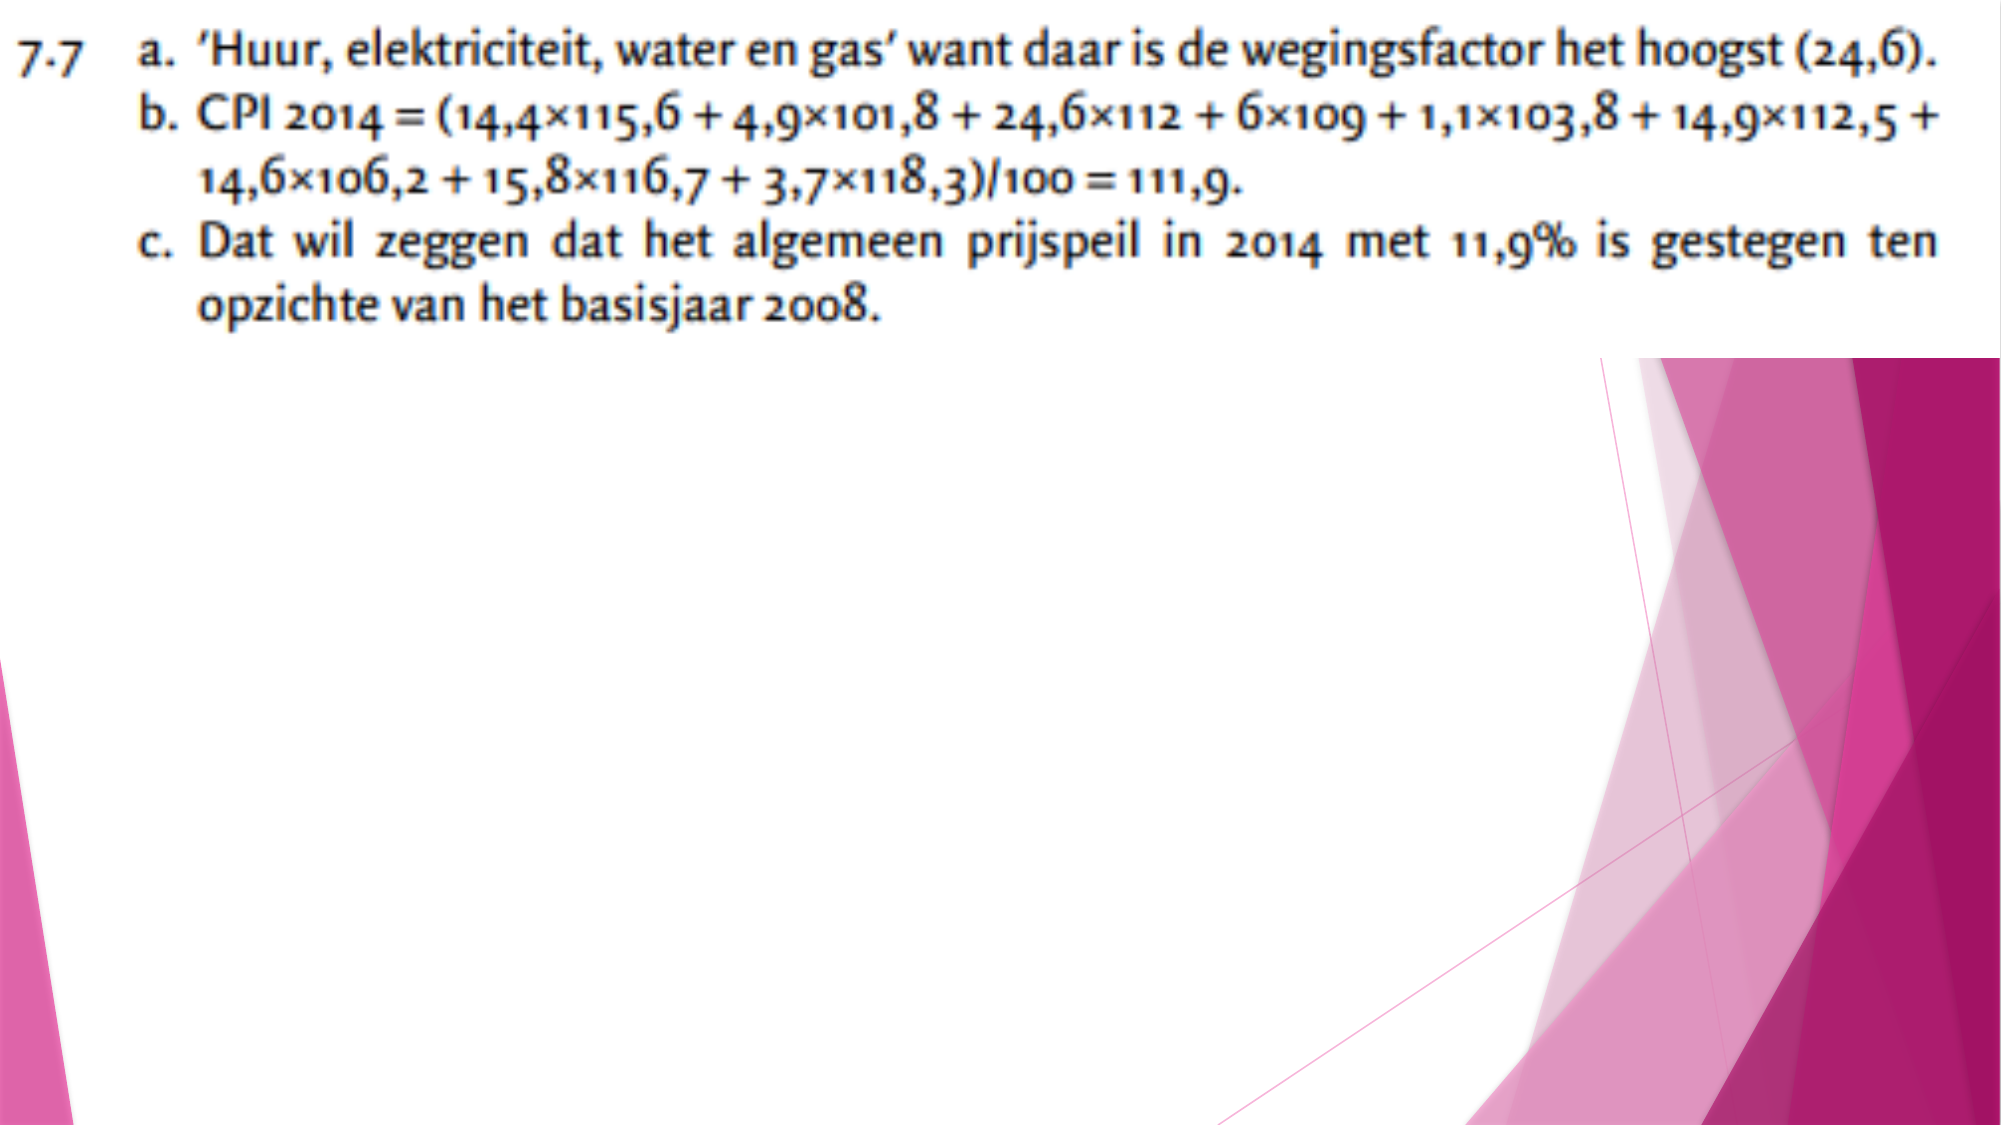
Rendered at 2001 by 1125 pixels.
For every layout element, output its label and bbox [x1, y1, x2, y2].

picture [0, 0, 2000, 359]
